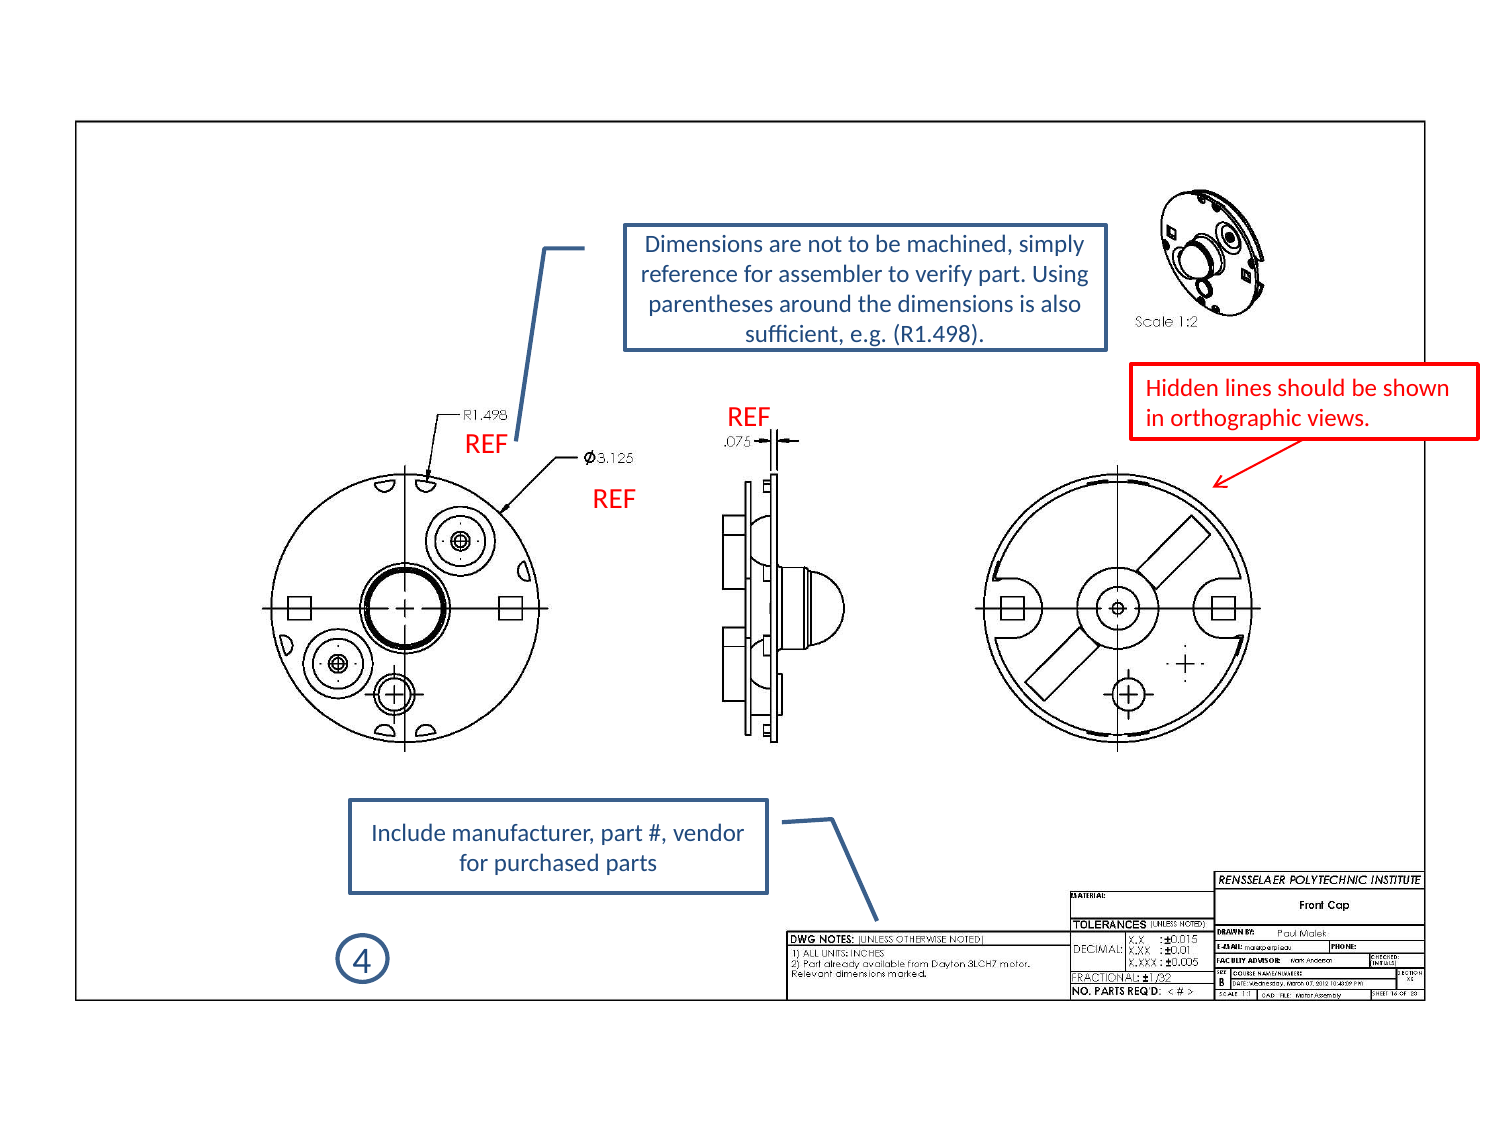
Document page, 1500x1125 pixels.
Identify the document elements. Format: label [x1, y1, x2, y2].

text_box [1212, 439, 1305, 488]
picture [21, 0, 1479, 1125]
